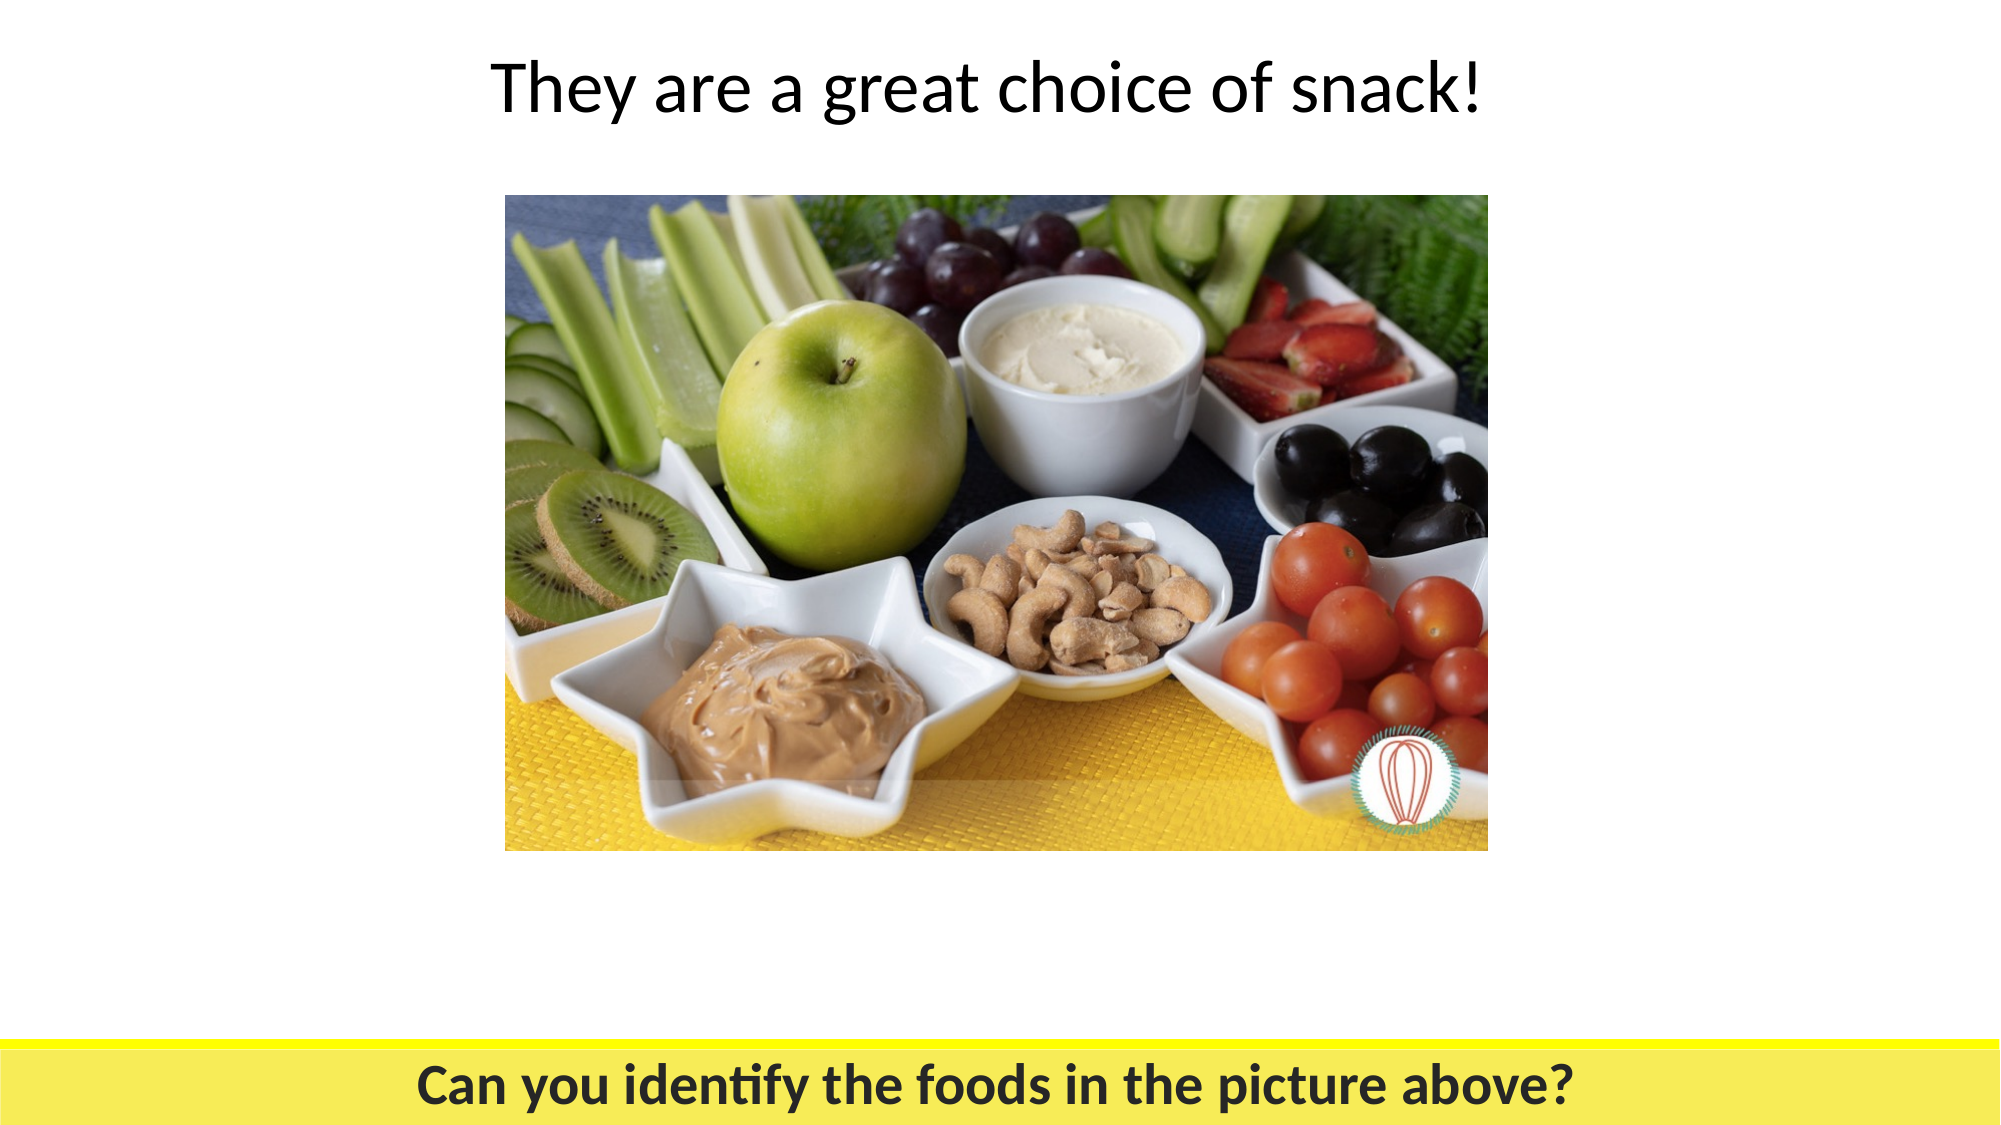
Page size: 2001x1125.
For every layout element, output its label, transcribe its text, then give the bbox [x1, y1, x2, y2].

picture [505, 195, 1489, 852]
text_box Can you identify the foods in the picture above? [402, 1039, 1592, 1124]
text_box They are a great choice of snack! [25, 29, 1969, 135]
